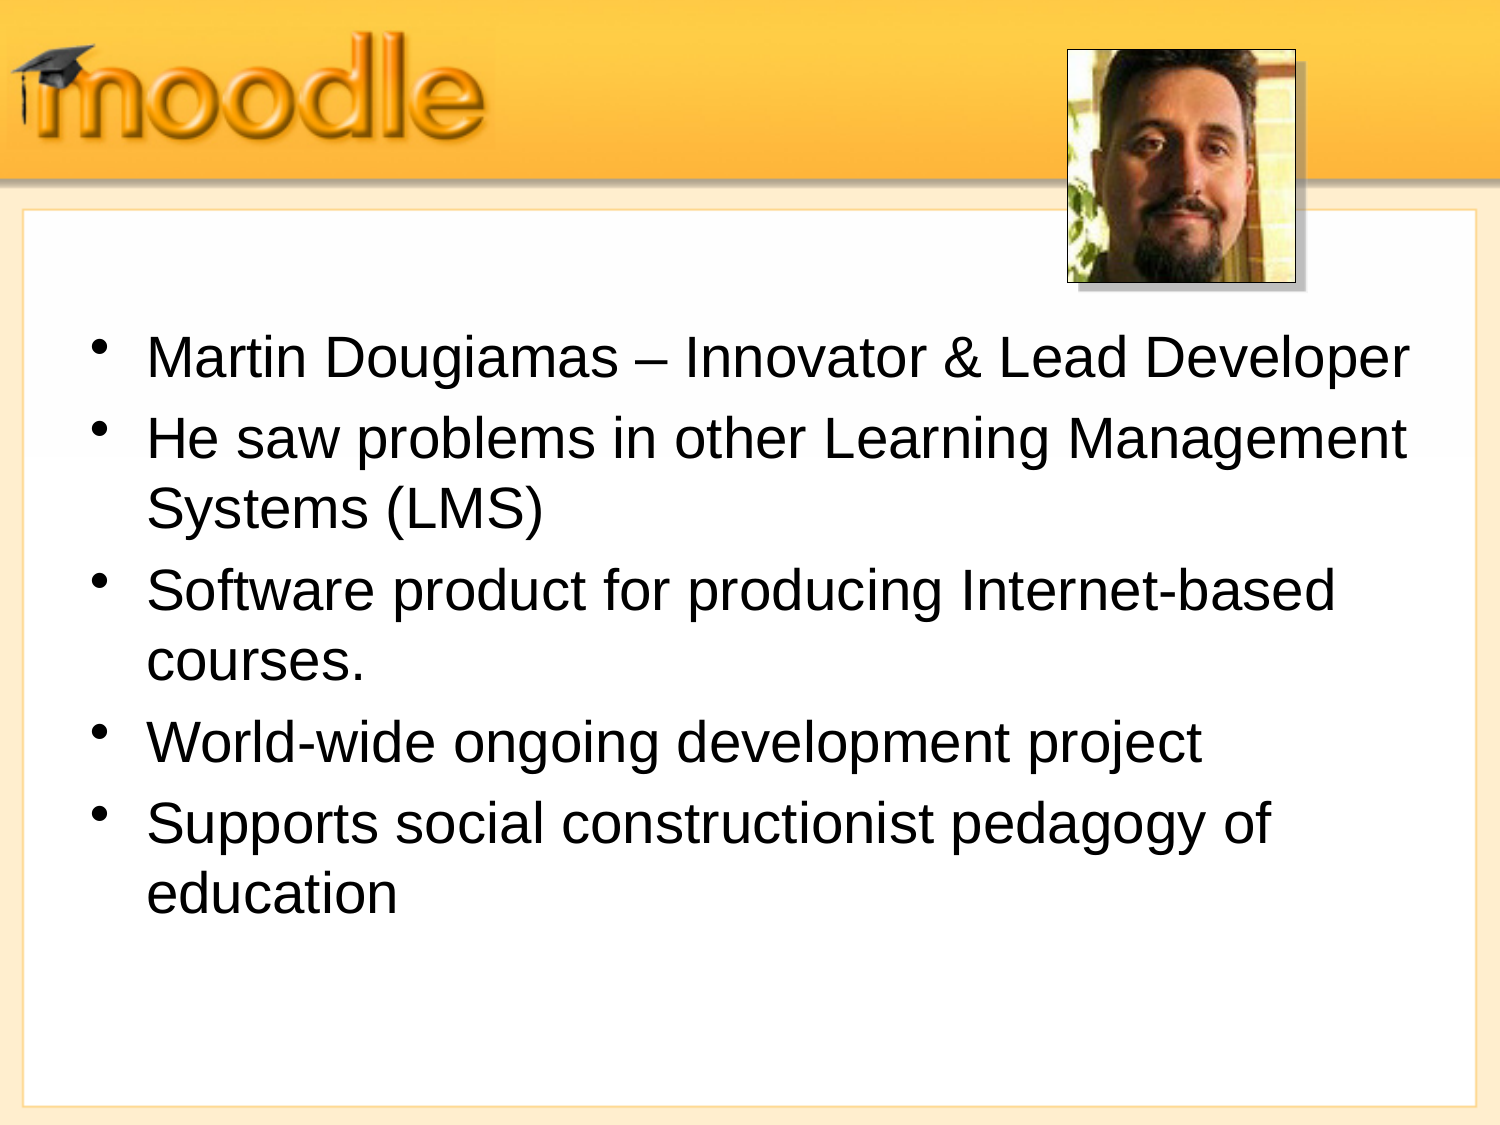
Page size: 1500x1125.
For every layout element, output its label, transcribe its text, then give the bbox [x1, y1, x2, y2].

picture [0, 0, 1500, 1125]
list Martin Dougiamas – Innovator & Lead Developer He saw problems in other Learning Management Systems (LMS) Software product for producing Internet-based courses. World-wide ongoing development project Supports social constructionist pedagogy of education [75, 311, 1438, 1005]
